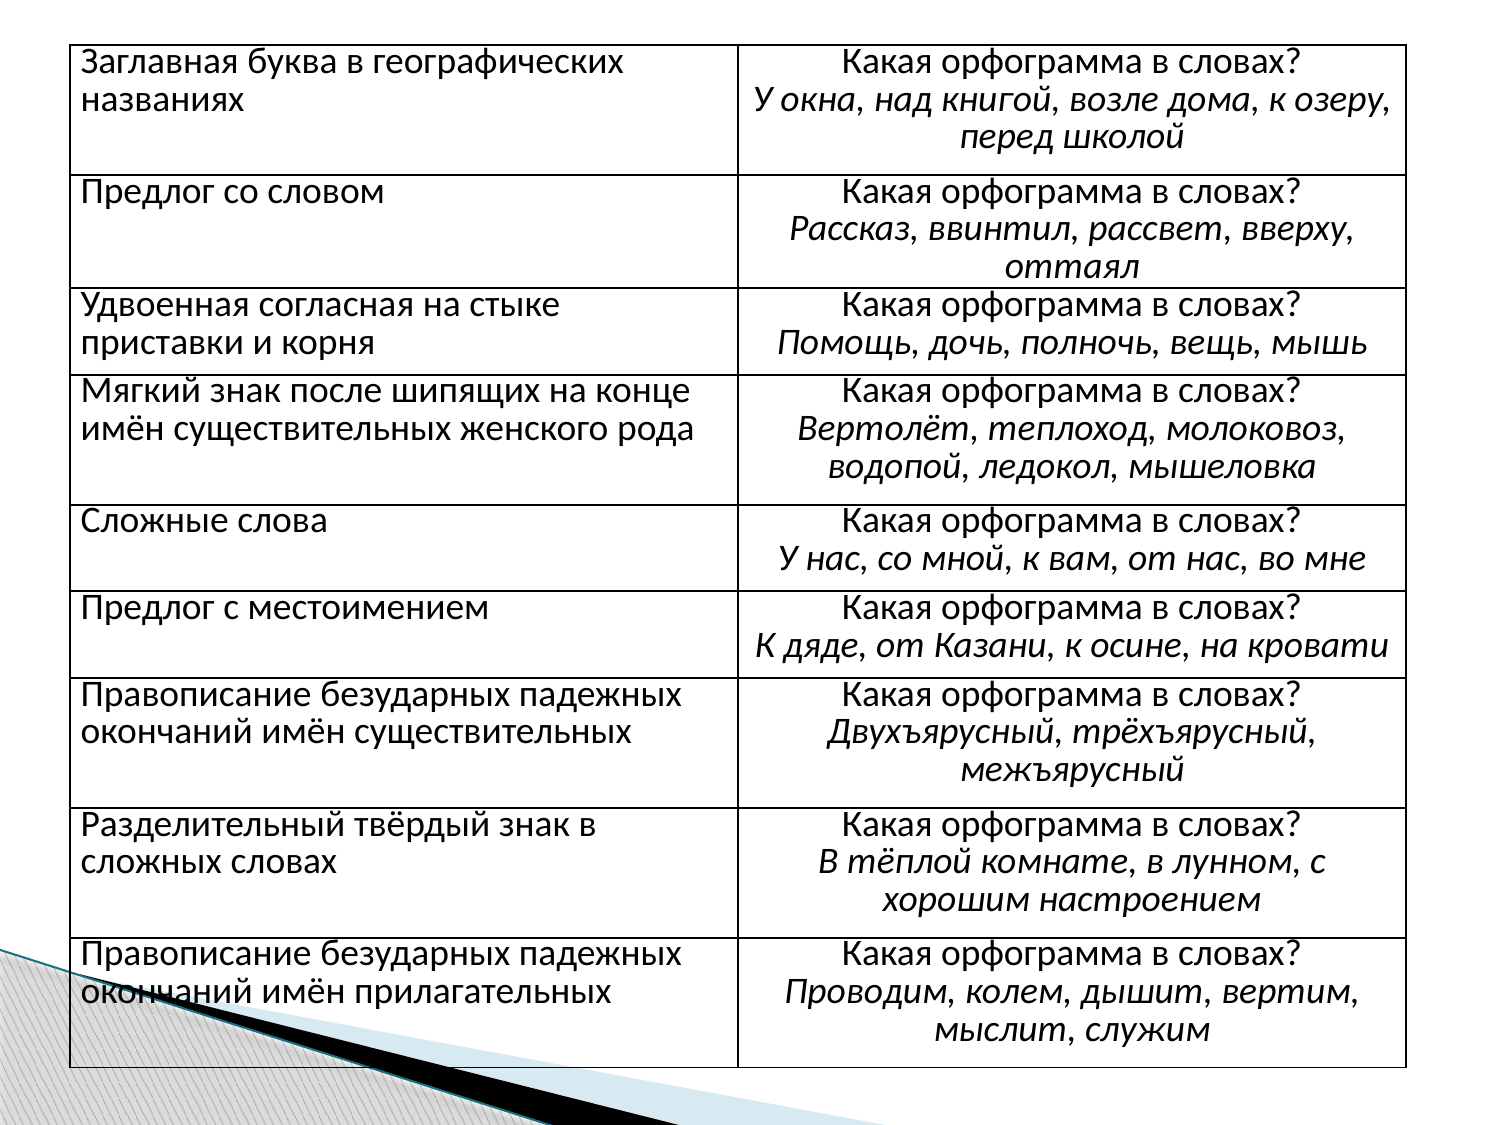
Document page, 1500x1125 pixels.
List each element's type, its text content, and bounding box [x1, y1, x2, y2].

table_cell Какая орфограмма в словах? К дяде, от Казани, к осине, на кровати [739, 592, 1405, 677]
table_header Какая орфограмма в словах? У окна, над книгой, возле дома, к озеру, перед школой [739, 46, 1405, 174]
table_cell Какая орфограмма в словах? У нас, со мной, к вам, от нас, во мне [739, 506, 1405, 590]
table_cell Какая орфограмма в словах? Помощь, дочь, полночь, вещь, мышь [739, 289, 1405, 374]
table_cell Разделительный твёрдый знак в сложных словах [71, 809, 737, 937]
table_cell Какая орфограмма в словах? Двухъярусный, трёхъярусный, межъярусный [739, 679, 1405, 807]
table_cell Мягкий знак после шипящих на конце имён существительных женского рода [71, 376, 737, 504]
table_cell Какая орфограмма в словах? Проводим, колем, дышит, вертим, мыслит, служим [739, 939, 1405, 1067]
table_cell Удвоенная согласная на стыке приставки и корня [71, 289, 737, 374]
table_cell Какая орфограмма в словах? В тёплой комнате, в лунном, с хорошим настроением [739, 809, 1405, 937]
table_cell Правописание безударных падежных окончаний имён существительных [71, 679, 737, 807]
table_cell Сложные слова [71, 506, 737, 590]
table_cell Какая орфограмма в словах? Вертолёт, теплоход, молоковоз, водопой, ледокол, мышеловка [739, 376, 1405, 504]
table_header Заглавная буква в географических названиях [71, 46, 737, 174]
table_cell Какая орфограмма в словах? Рассказ, ввинтил, рассвет, вверху, оттаял [739, 176, 1405, 287]
table_cell Предлог со словом [71, 176, 737, 287]
table_cell Правописание безударных падежных окончаний имён прилагательных [71, 939, 737, 1067]
table_cell Предлог с местоимением [71, 592, 737, 677]
